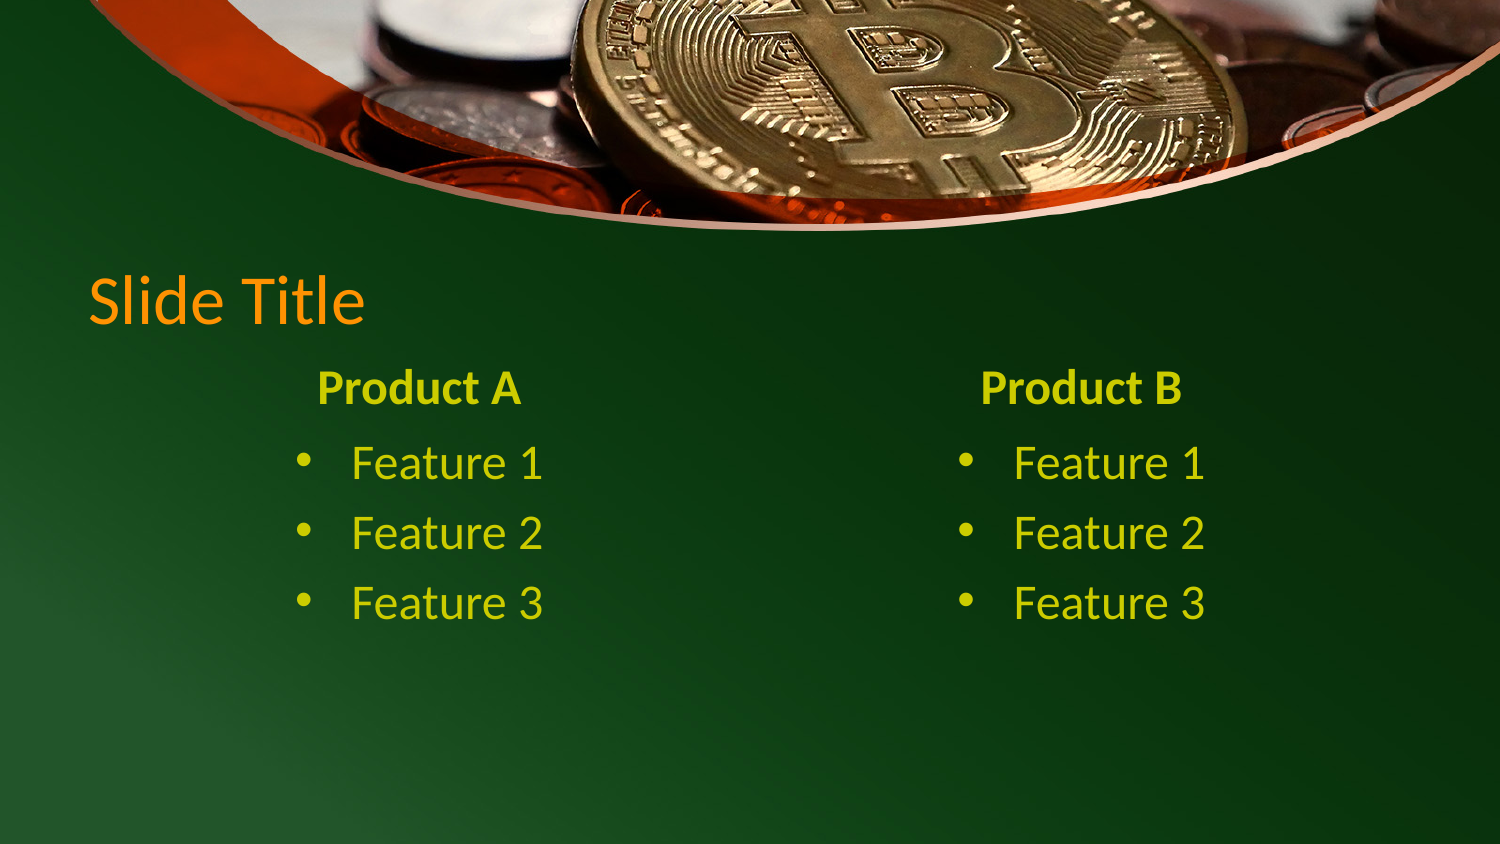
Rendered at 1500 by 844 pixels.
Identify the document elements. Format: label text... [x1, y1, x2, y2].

list Feature 1 Feature 2 Feature 3 [88, 421, 750, 773]
list Product B [750, 343, 1413, 421]
list Product A [88, 343, 750, 421]
list Feature 1 Feature 2 Feature 3 [750, 421, 1413, 773]
picture [0, 0, 1500, 844]
title Slide Title [73, 246, 1427, 347]
